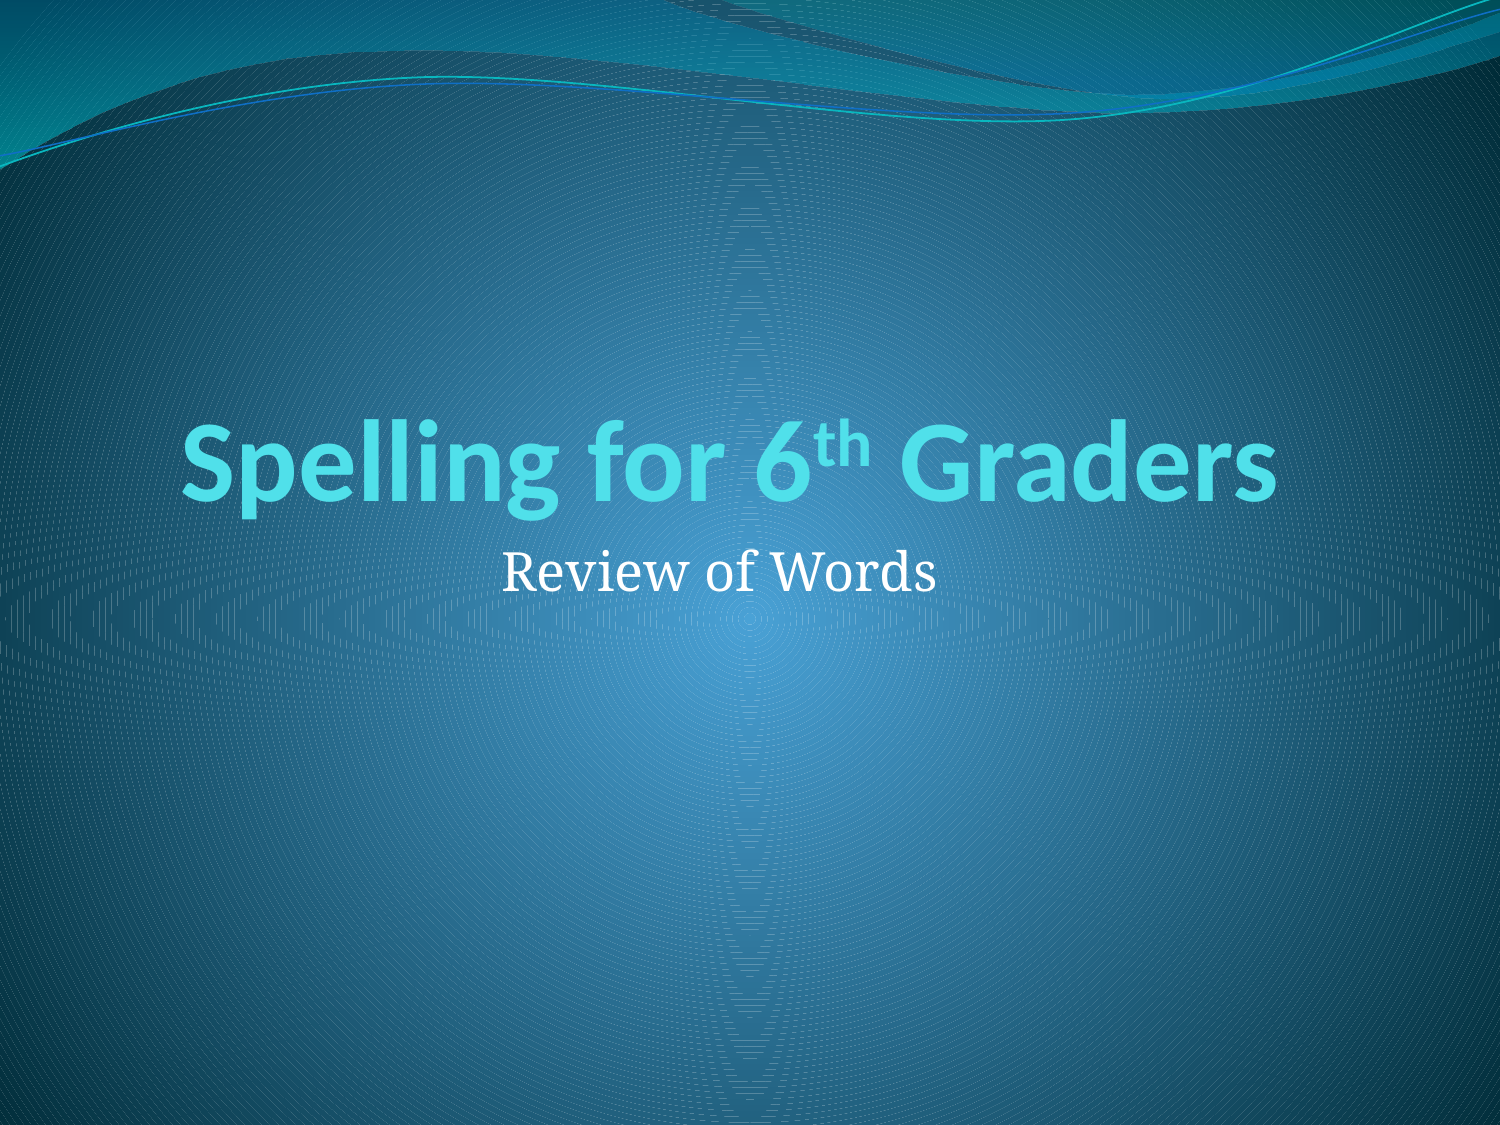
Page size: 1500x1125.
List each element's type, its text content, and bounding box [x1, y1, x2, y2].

subtitle Review of Words [87, 529, 1376, 818]
title Spelling for 6th Graders [87, 224, 1376, 525]
